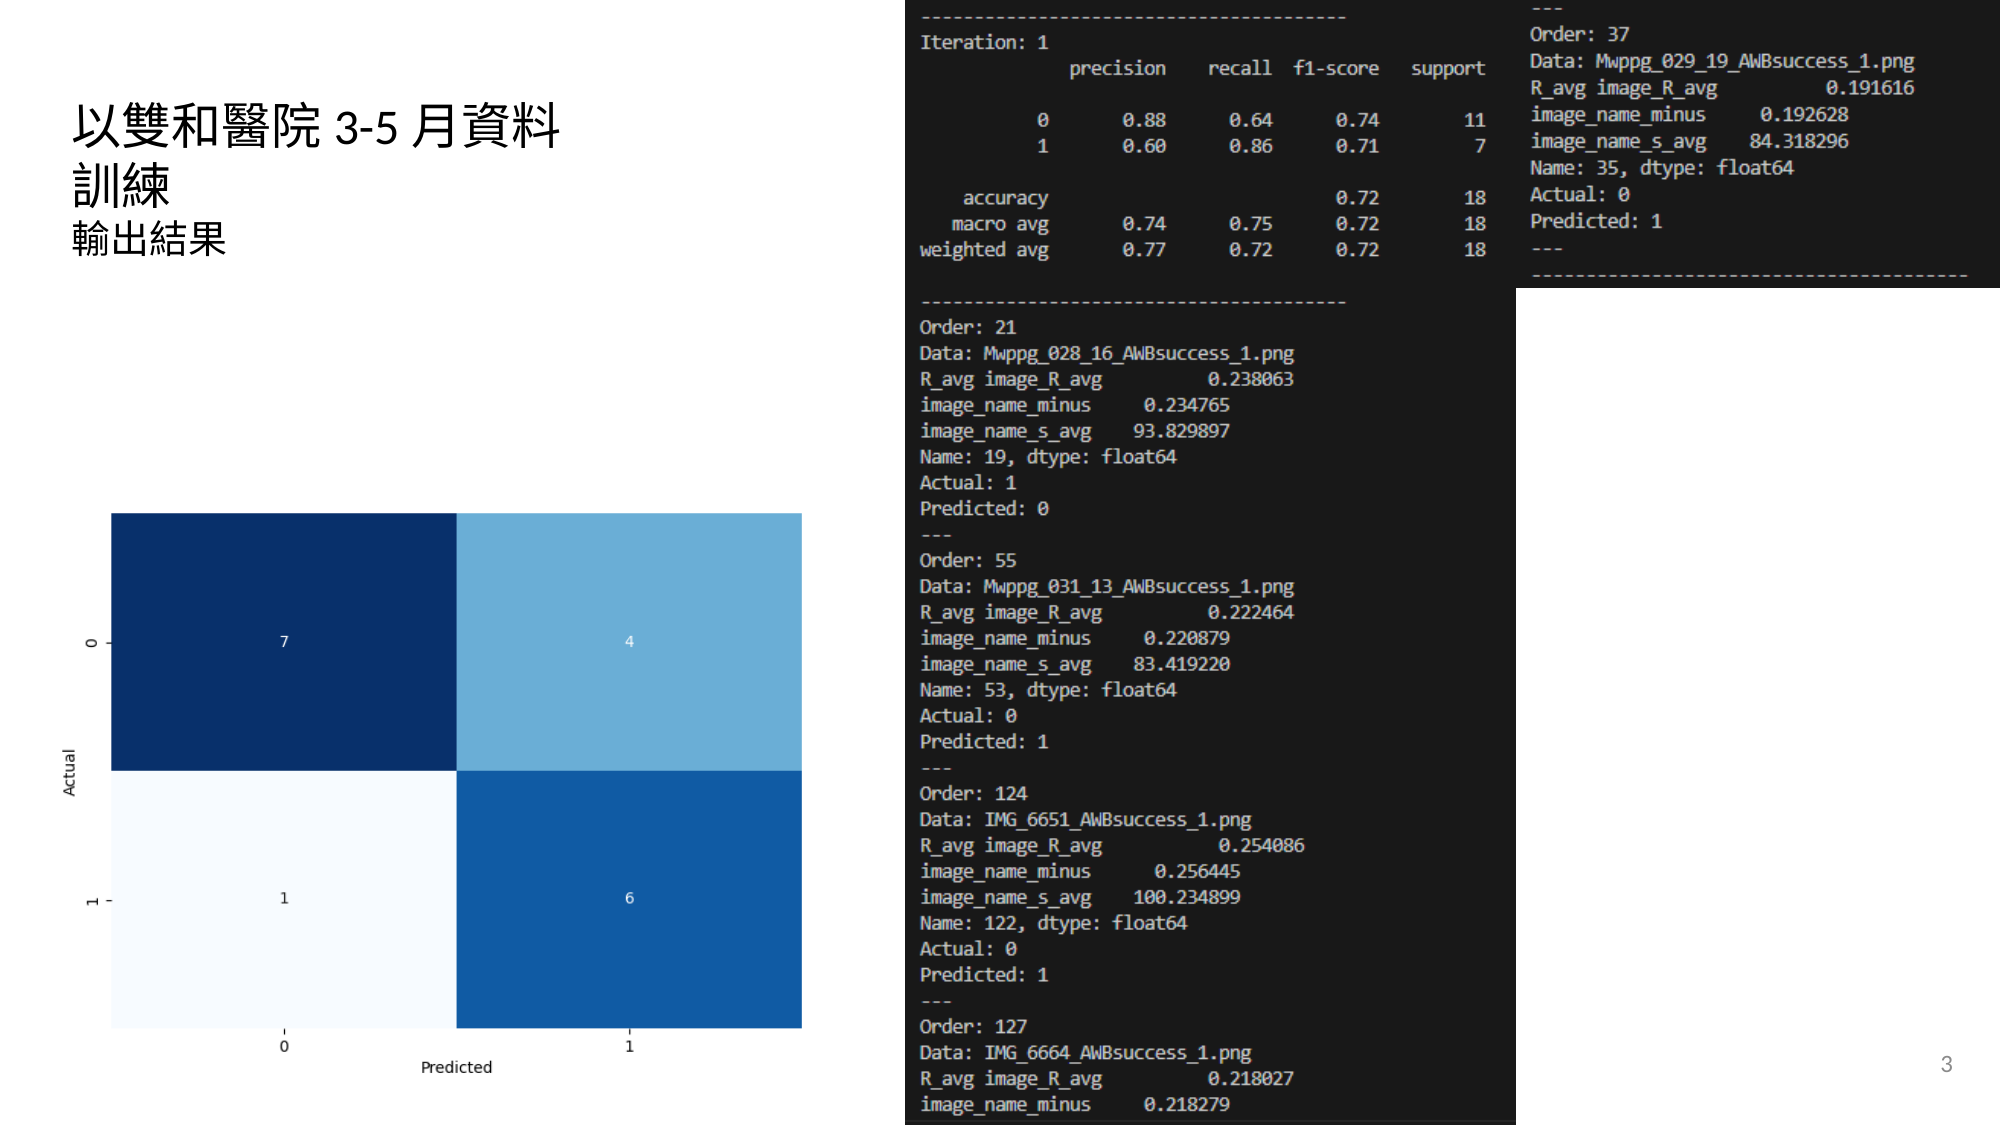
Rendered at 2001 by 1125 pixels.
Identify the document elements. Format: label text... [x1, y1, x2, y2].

text_box 以雙和醫院3-5月資料訓練 輸出結果 [56, 87, 580, 269]
picture [905, 0, 2000, 1125]
picture [0, 433, 891, 1102]
slide_number 3 [1853, 1019, 1974, 1106]
